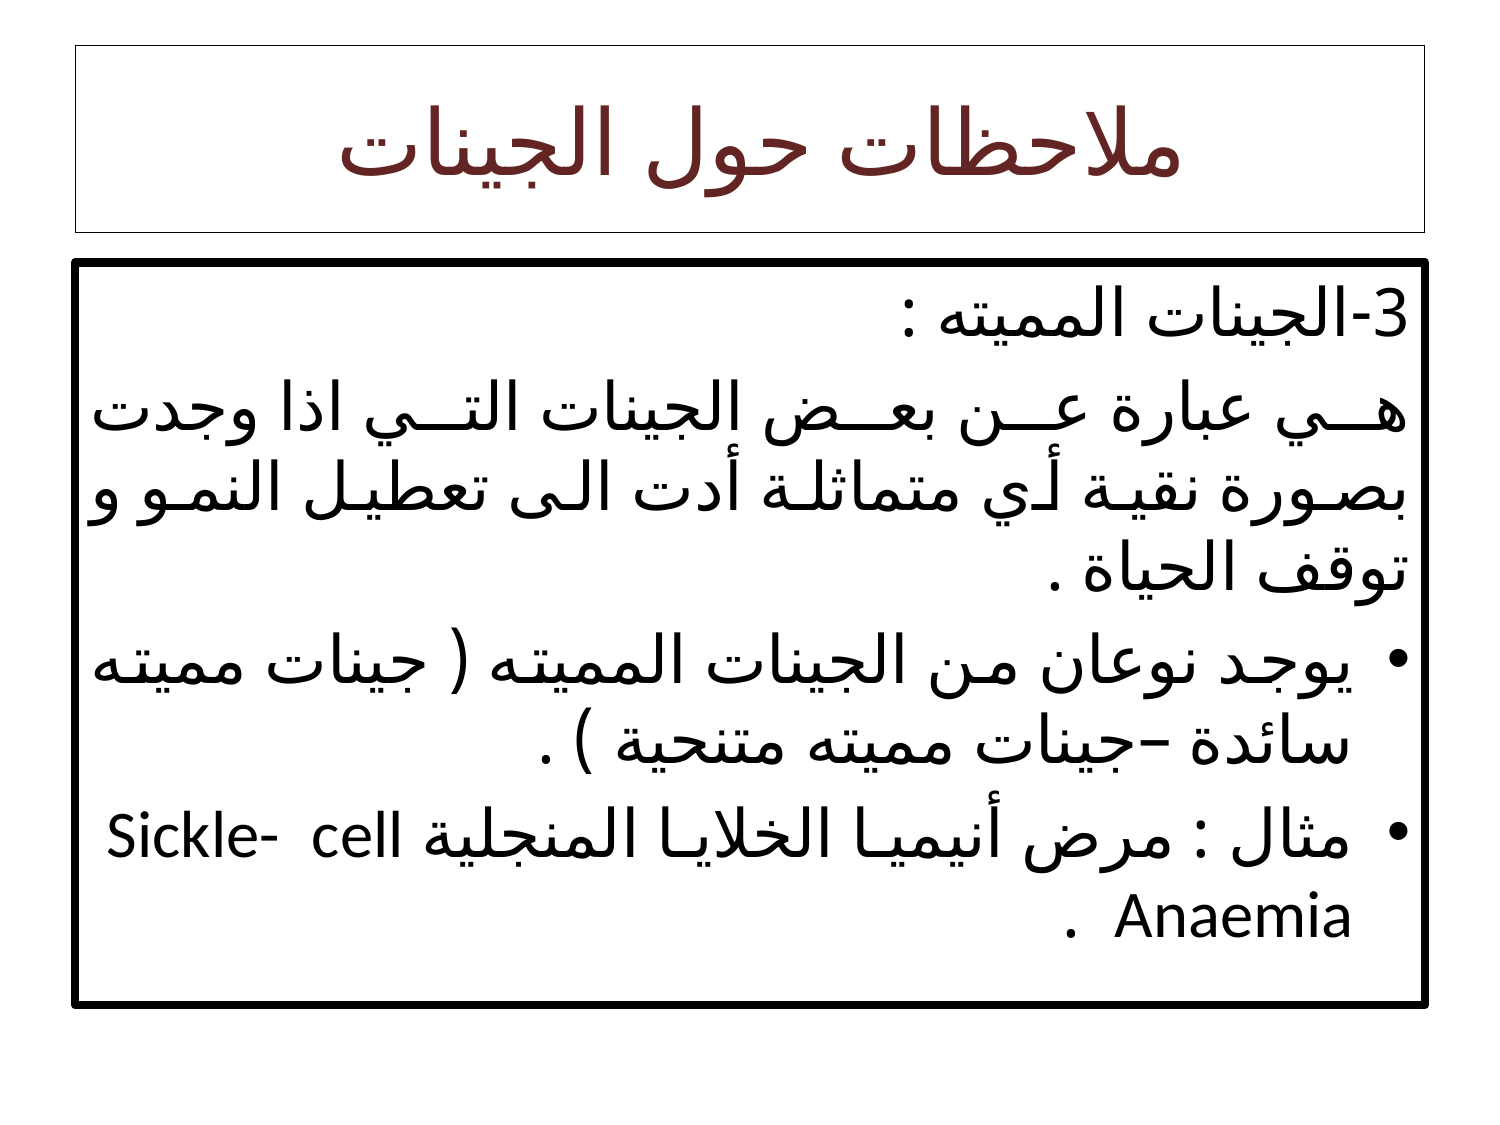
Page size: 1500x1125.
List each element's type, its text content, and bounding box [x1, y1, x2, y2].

title ملاحظات حول الجينات [75, 45, 1425, 233]
list 3-الجينات المميته : هي عبارة عن بعض الجينات التي اذا وجدت بصورة نقية أي متماثلة أدت الى تعطيل النمو و توقف الحياة . يوجد نوعان من الجينات المميته ( جينات مميته سائدة –جينات مميته متنحية ) . مثال : مرض أنيميا الخلايا المنجلية Sickle- cell Anaemia . [75, 262, 1425, 1005]
